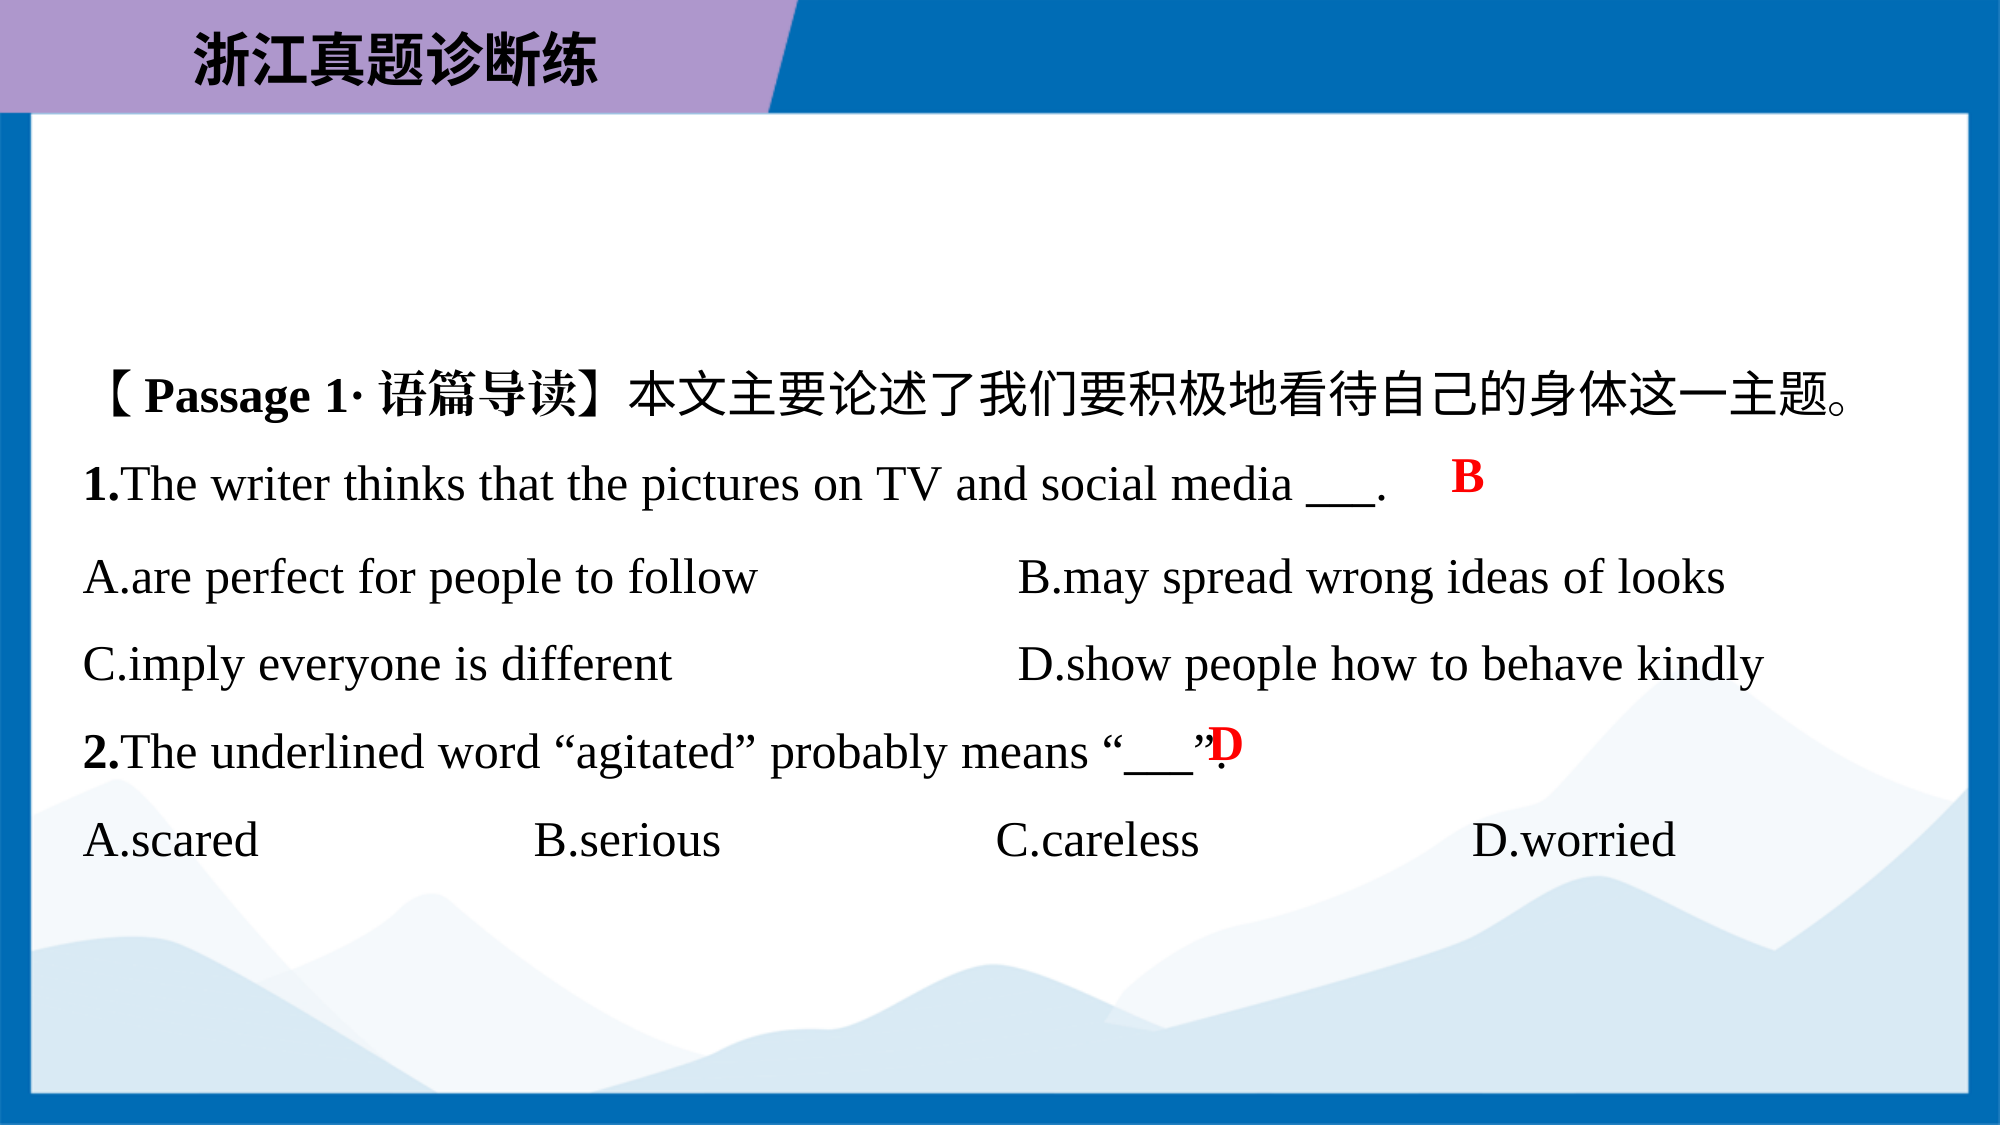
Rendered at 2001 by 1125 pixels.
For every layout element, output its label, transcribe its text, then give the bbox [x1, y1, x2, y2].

text_box 2.The underlined word “agitated” probably means “___”. [82, 691, 1917, 770]
text_box A.are perfect for people to follow B.may spread wrong ideas of looks C.imply everyone is different D.show people how to behave kindly [82, 511, 1917, 681]
text_box D [1189, 683, 1263, 762]
text_box A.scared B.serious C.careless D.worried [82, 778, 1917, 857]
picture [0, 0, 2000, 1125]
text_box 1.The writer thinks that the pictures on TV and social media ___. [82, 422, 1917, 501]
text_box B [1433, 414, 1503, 493]
text_box 【Passage 1·语篇导读】本文主要论述了我们要积极地看待自己的身体这一主题。 [82, 335, 1917, 413]
